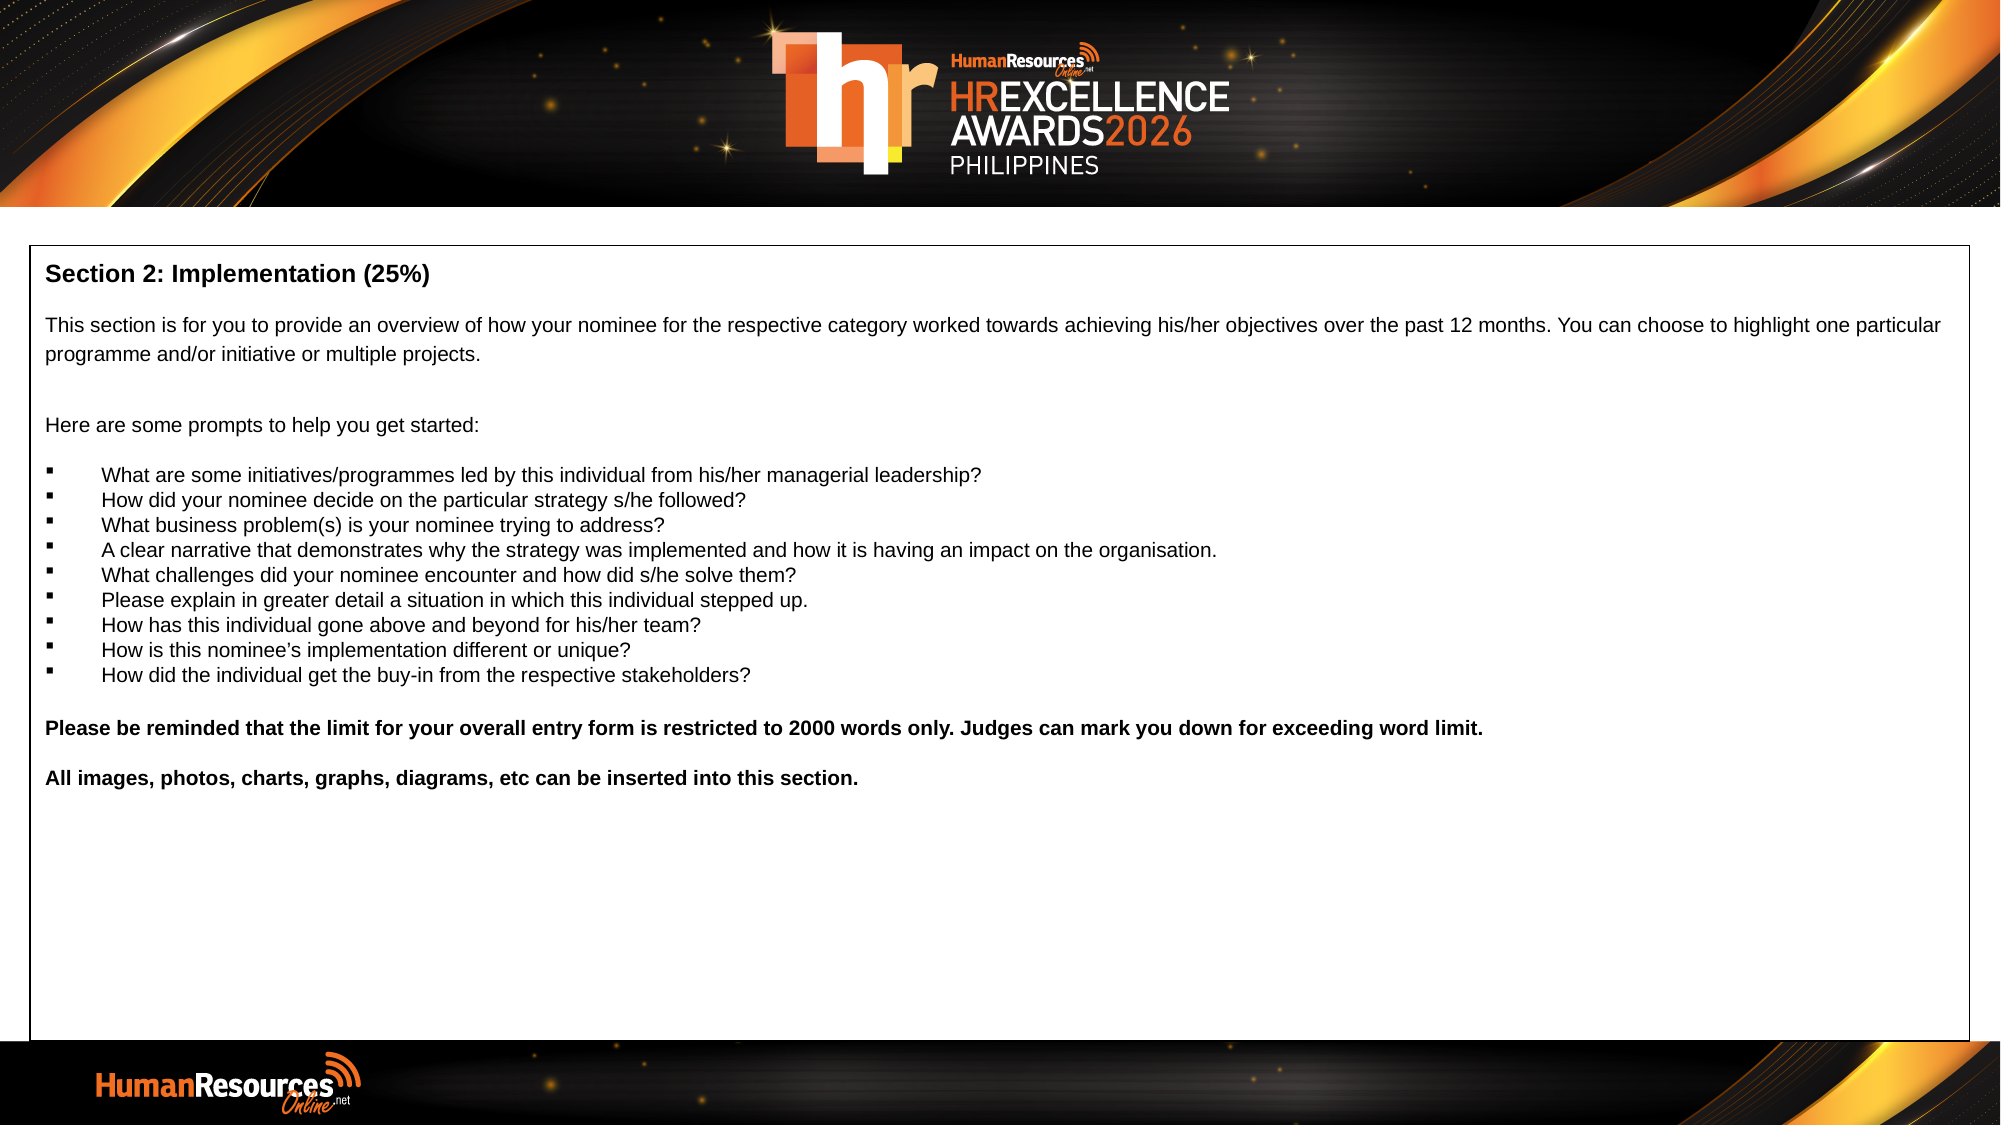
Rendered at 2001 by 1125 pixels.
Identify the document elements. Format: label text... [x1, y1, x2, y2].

picture [0, 0, 2001, 1125]
text_box Section 2: Implementation (25%) This section is for you to provide an overview of how your nominee for the respective category worked towards achieving his/her objectives over the past 12 months. You can choose to highlight one particular programme and/or initiative or multiple projects. Here are some prompts to help you get started: What are some initiatives/programmes led by this individual from his/her managerial leadership? How did your nominee decide on the particular strategy s/he followed? What business problem(s) is your nominee trying to address? A clear narrative that demonstrates why the strategy was implemented and how it is having an impact on the organisation. What challenges did your nominee encounter and how did s/he solve them? Please explain in greater detail a situation in which this individual stepped up. How has this individual gone above and beyond for his/her team? How is this nominee’s implementation different or unique? How did the individual get the buy-in from the respective stakeholders? Please be reminded that the limit for your overall entry form is restricted to 2000 words only. Judges can mark you down for exceeding word limit. All images, photos, charts, graphs, diagrams, etc can be inserted into this section. [30, 245, 1970, 1042]
